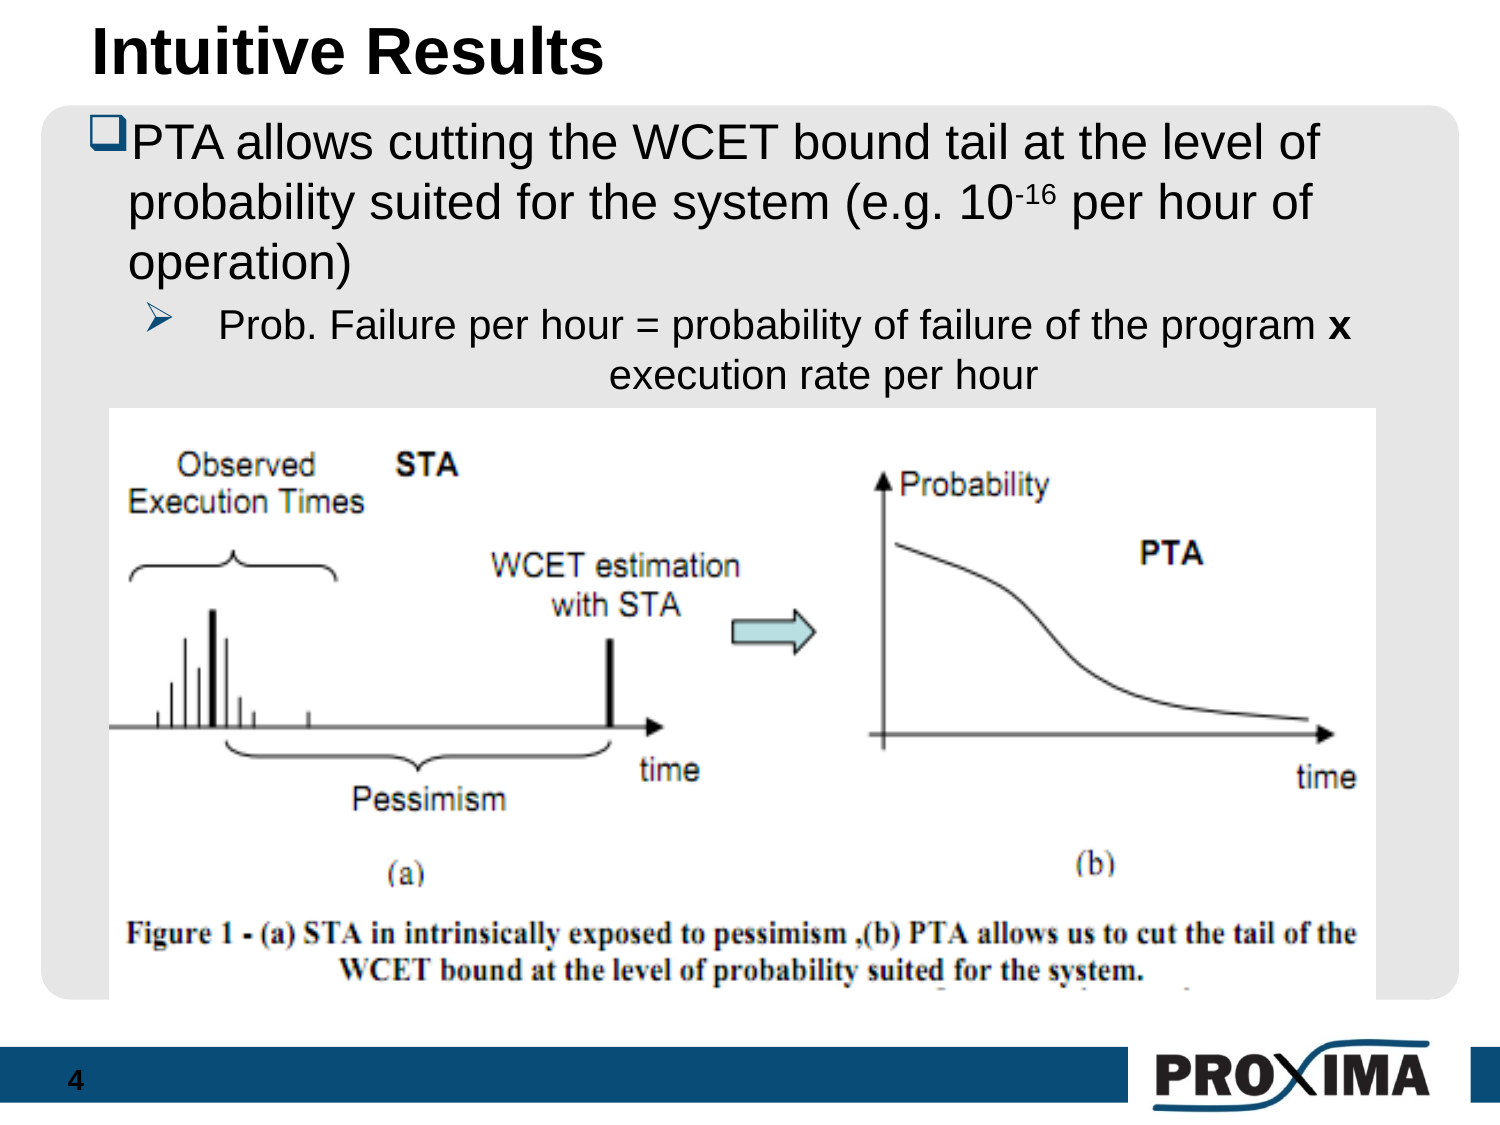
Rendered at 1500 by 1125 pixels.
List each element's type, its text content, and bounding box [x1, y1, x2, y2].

title Intuitive Results [76, 0, 1459, 101]
picture [1149, 1034, 1434, 1115]
picture [108, 408, 1377, 1013]
list PTA allows cutting the WCET bound tail at the level of probability suited for the system (e.g. 10-16 per hour of operation) Prob. Failure per hour = probability of failure of the program x execution rate per hour [53, 101, 1459, 1000]
slide_number 4 [53, 1053, 1117, 1103]
